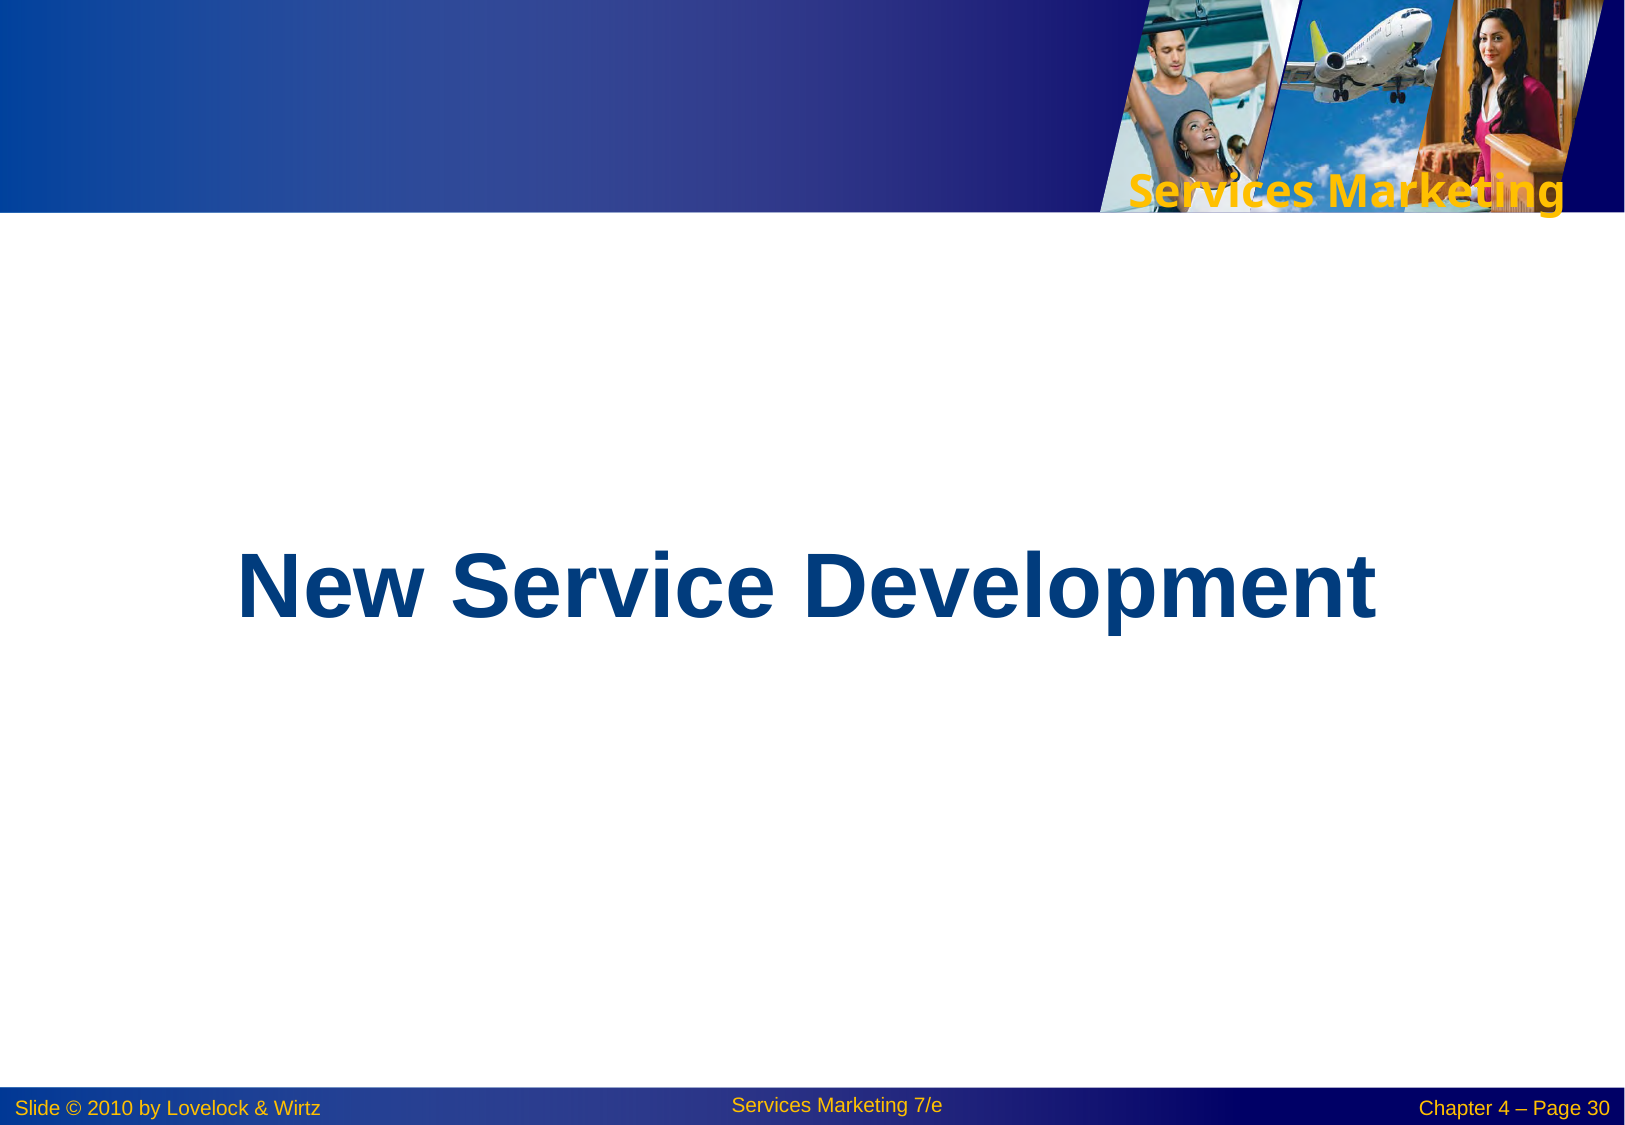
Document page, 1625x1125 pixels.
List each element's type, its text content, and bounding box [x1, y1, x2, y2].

picture [1100, 0, 1604, 213]
picture [1162, 186, 1172, 192]
text_box New Service Development [115, 410, 1500, 740]
picture [1546, 187, 1556, 202]
